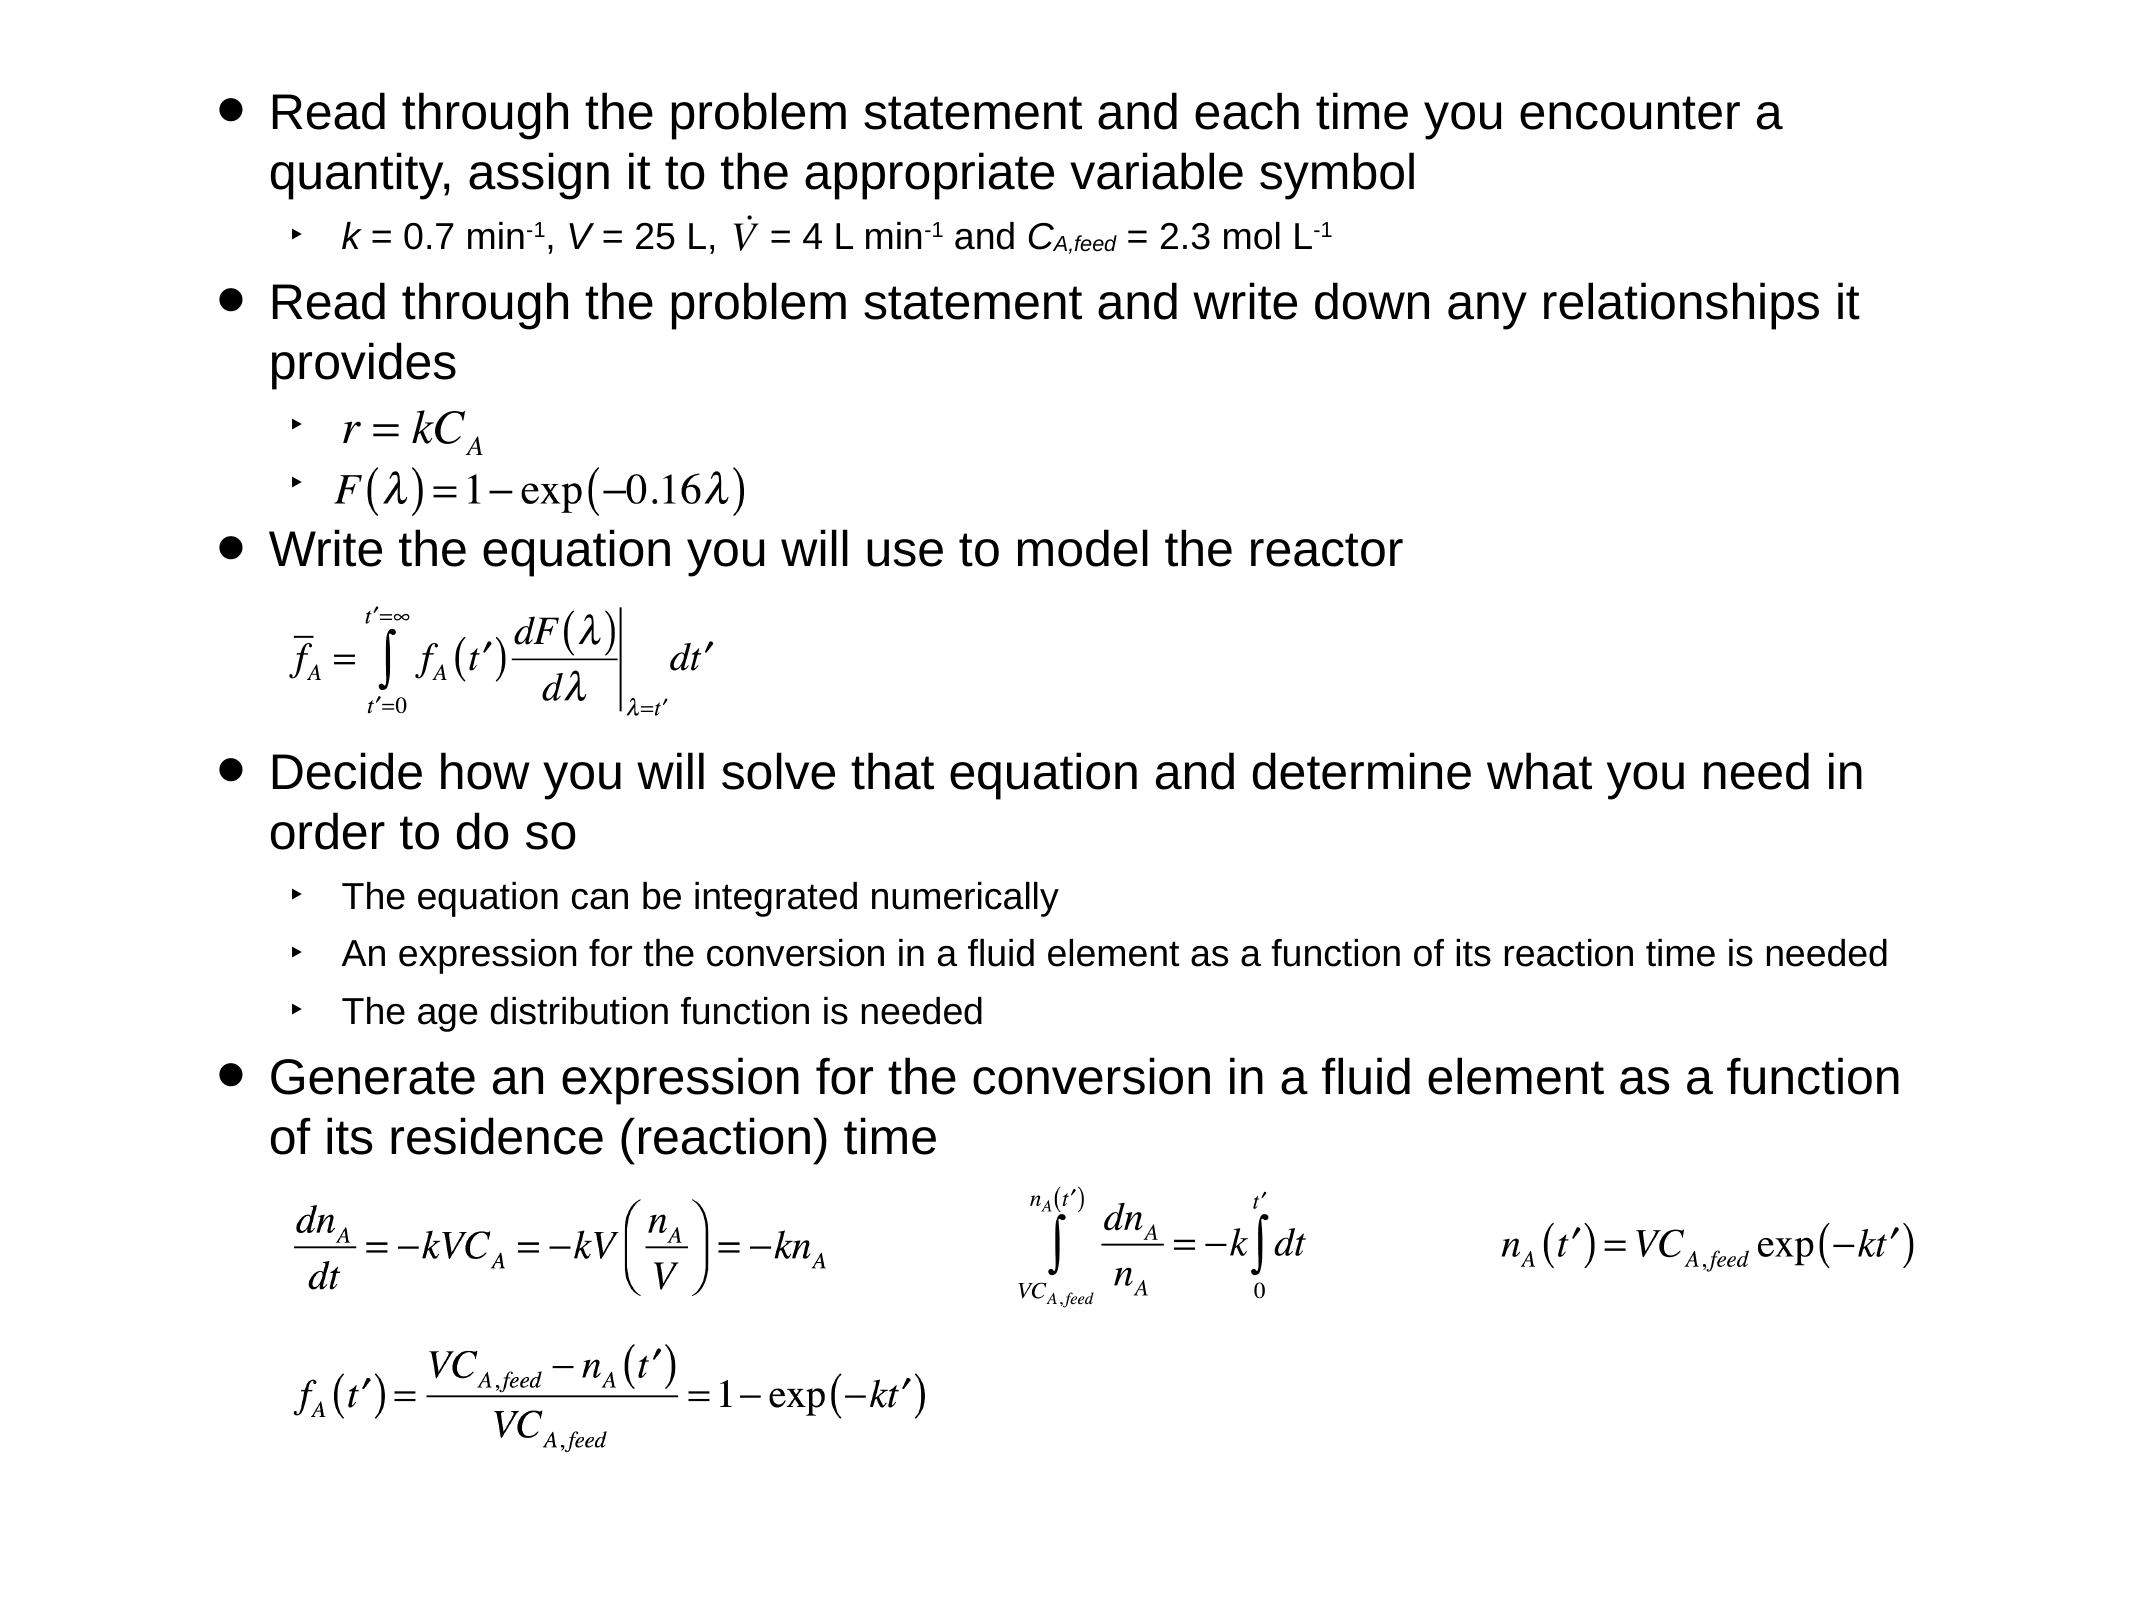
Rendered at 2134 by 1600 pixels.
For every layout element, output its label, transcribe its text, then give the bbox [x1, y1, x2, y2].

picture [327, 399, 751, 525]
picture [283, 597, 721, 723]
picture [1012, 1179, 1314, 1315]
picture [727, 206, 768, 257]
picture [1495, 1216, 1920, 1280]
picture [287, 1337, 933, 1460]
list Read through the problem statement and each time you encounter a quantity, assign it to the appropriate variable symbol k = 0.7 min-1, V = 25 L, = 4 L min-1 and CA,feed = 2.3 mol L-1 Read through the problem statement and write down any relationships it provides Write the equation you will use to model the reactor Decide how you will solve that equation and determine what you need in order to do so The equation can be integrated numerically An expression for the conversion in a fluid element as a function of its reaction time is needed The age distribution function is needed Generate an expression for the conversion in a fluid element as a function of its residence (reaction) time [208, 70, 1925, 1478]
picture [287, 1191, 834, 1305]
